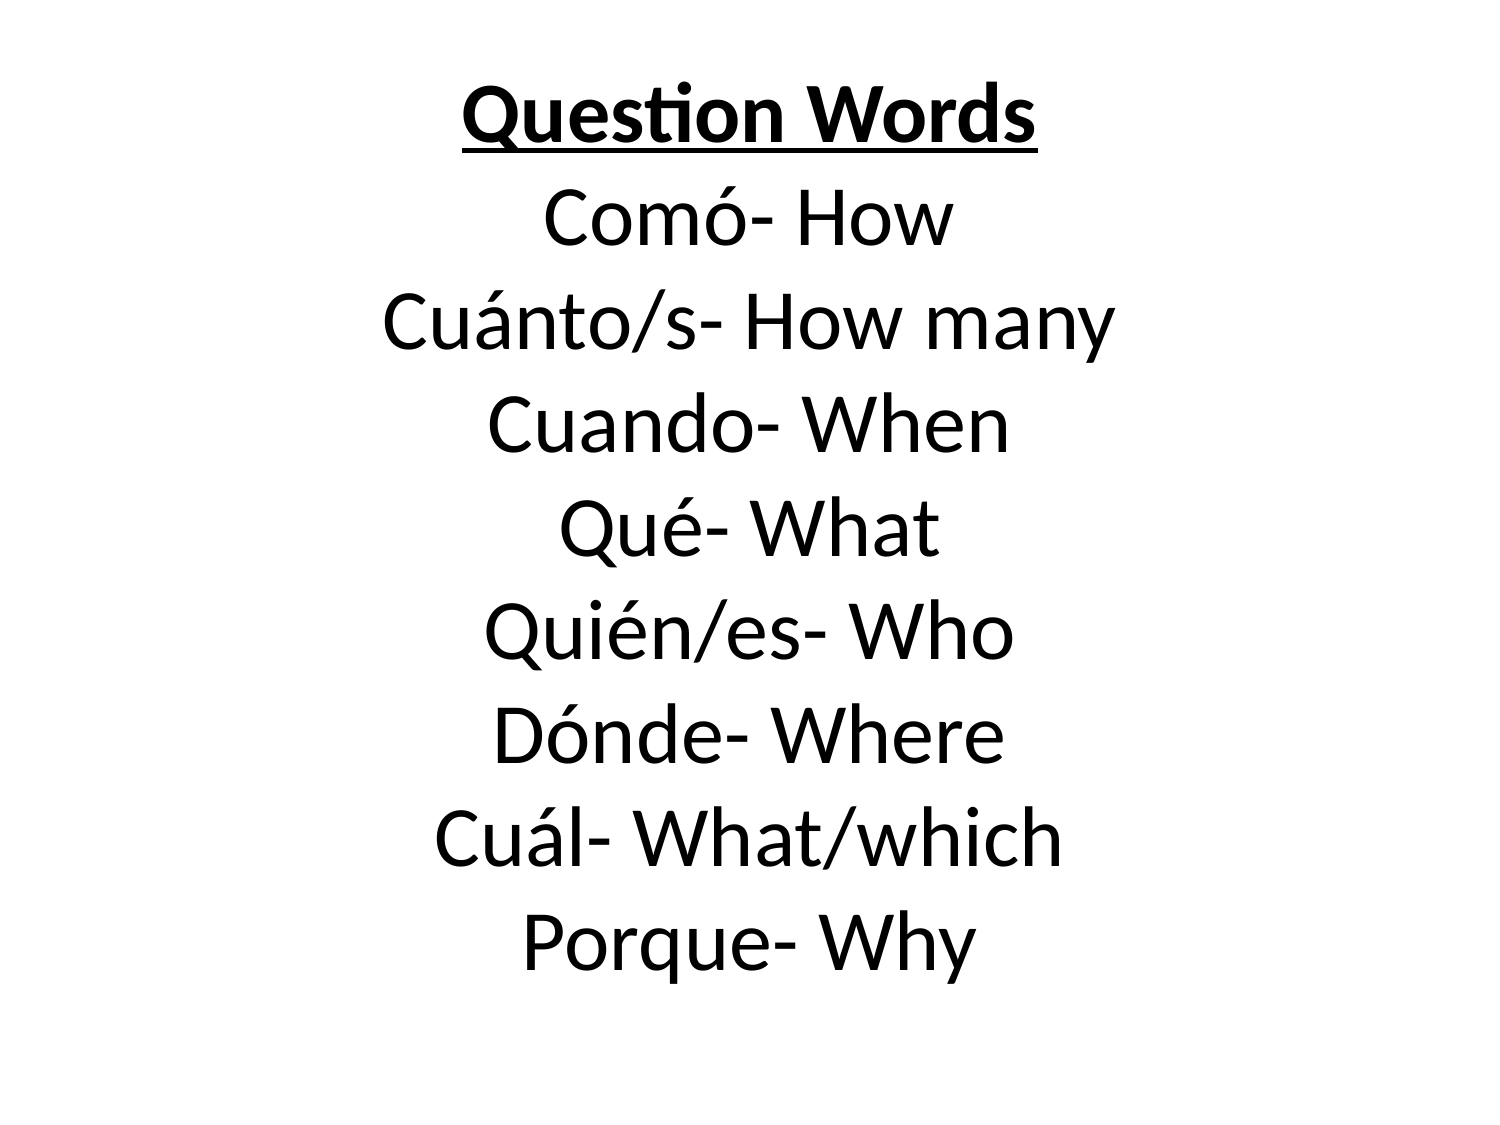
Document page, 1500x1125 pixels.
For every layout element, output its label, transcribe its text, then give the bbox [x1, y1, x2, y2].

title Question Words Comó- How Cuánto/s- How many Cuando- When Qué- What Quién/es- Who Dónde- Where Cuál- What/which Porque- Why [75, 45, 1425, 999]
